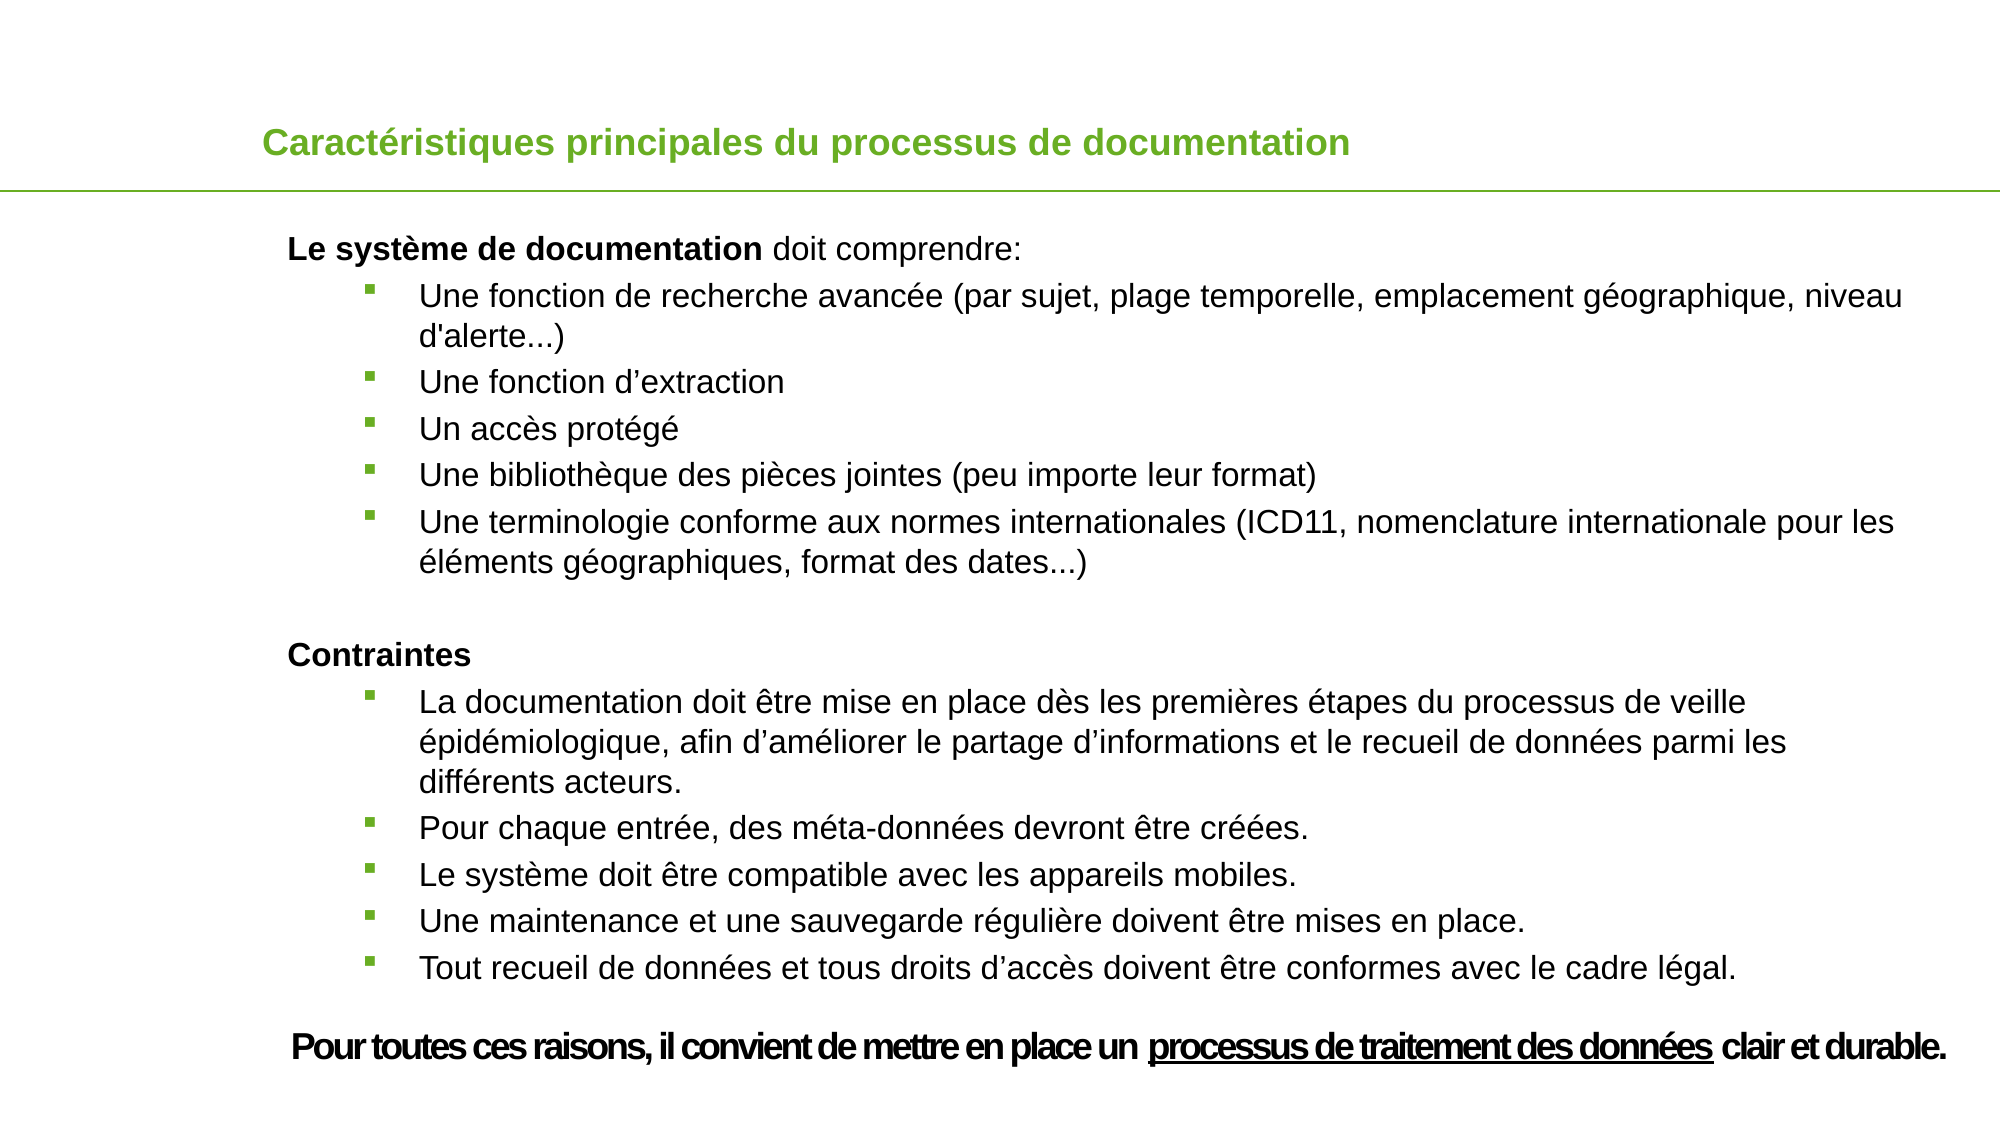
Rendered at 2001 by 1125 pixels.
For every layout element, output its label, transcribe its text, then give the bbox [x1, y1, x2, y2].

text_box Caractéristiques principales du processus de documentation [247, 110, 1448, 171]
text_box Pour toutes ces raisons, il convient de mettre en place un processus de traitement des données clair et durable. [276, 1014, 1964, 1075]
text_box Le système de documentation doit comprendre: Une fonction de recherche avancée (par sujet, plage temporelle, emplacement géographique, niveau d'alerte...) Une fonction d’extraction Un accès protégé Une bibliothèque des pièces jointes (peu importe leur format) Une terminologie conforme aux normes internationales (ICD11, nomenclature internationale pour les éléments géographiques, format des dates...) Contraintes La documentation doit être mise en place dès les premières étapes du processus de veille épidémiologique, afin d’améliorer le partage d’informations et le recueil de données parmi les différents acteurs. Pour chaque entrée, des méta-données devront être créées. Le système doit être compatible avec les appareils mobiles. Une maintenance et une sauvegarde régulière doivent être mises en place. Tout recueil de données et tous droits d’accès doivent être conformes avec le cadre légal. [272, 219, 1930, 1087]
